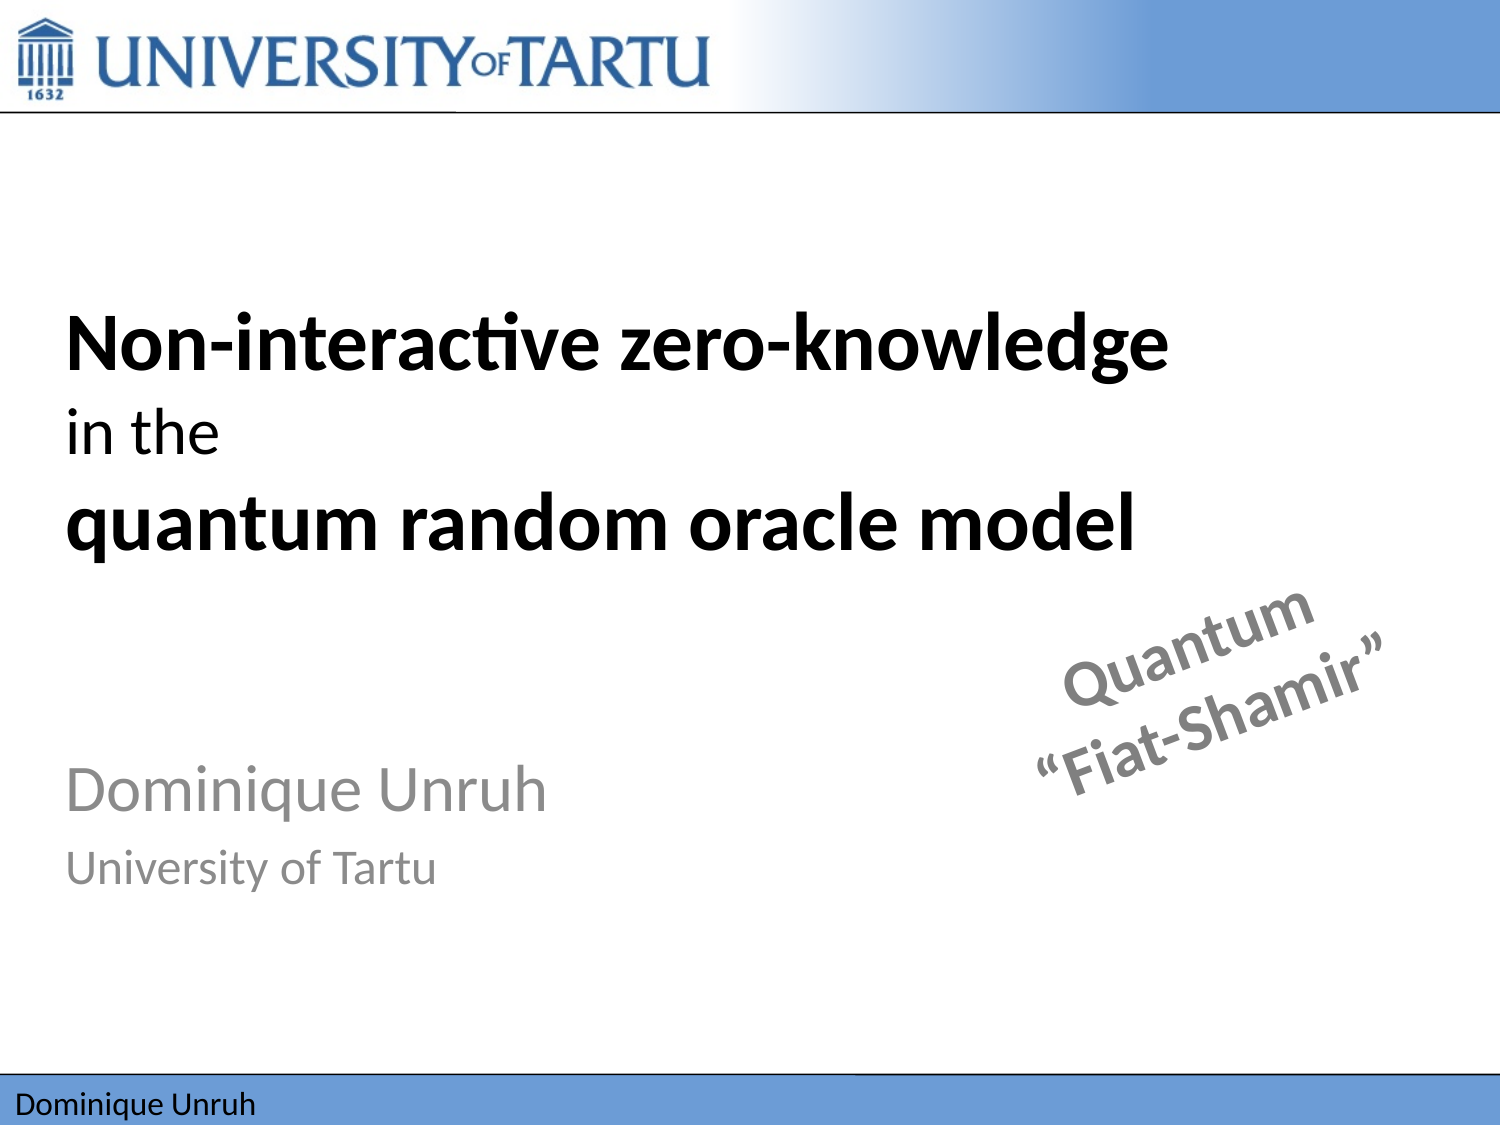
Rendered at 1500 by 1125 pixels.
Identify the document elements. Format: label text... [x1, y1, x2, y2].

text_box Quantum “Fiat-Shamir” [979, 525, 1422, 833]
subtitle Dominique Unruh University of Tartu [50, 736, 1100, 1087]
title Non-interactive zero-knowledge in the quantum random oracle model [50, 75, 1450, 575]
picture [0, 0, 727, 111]
